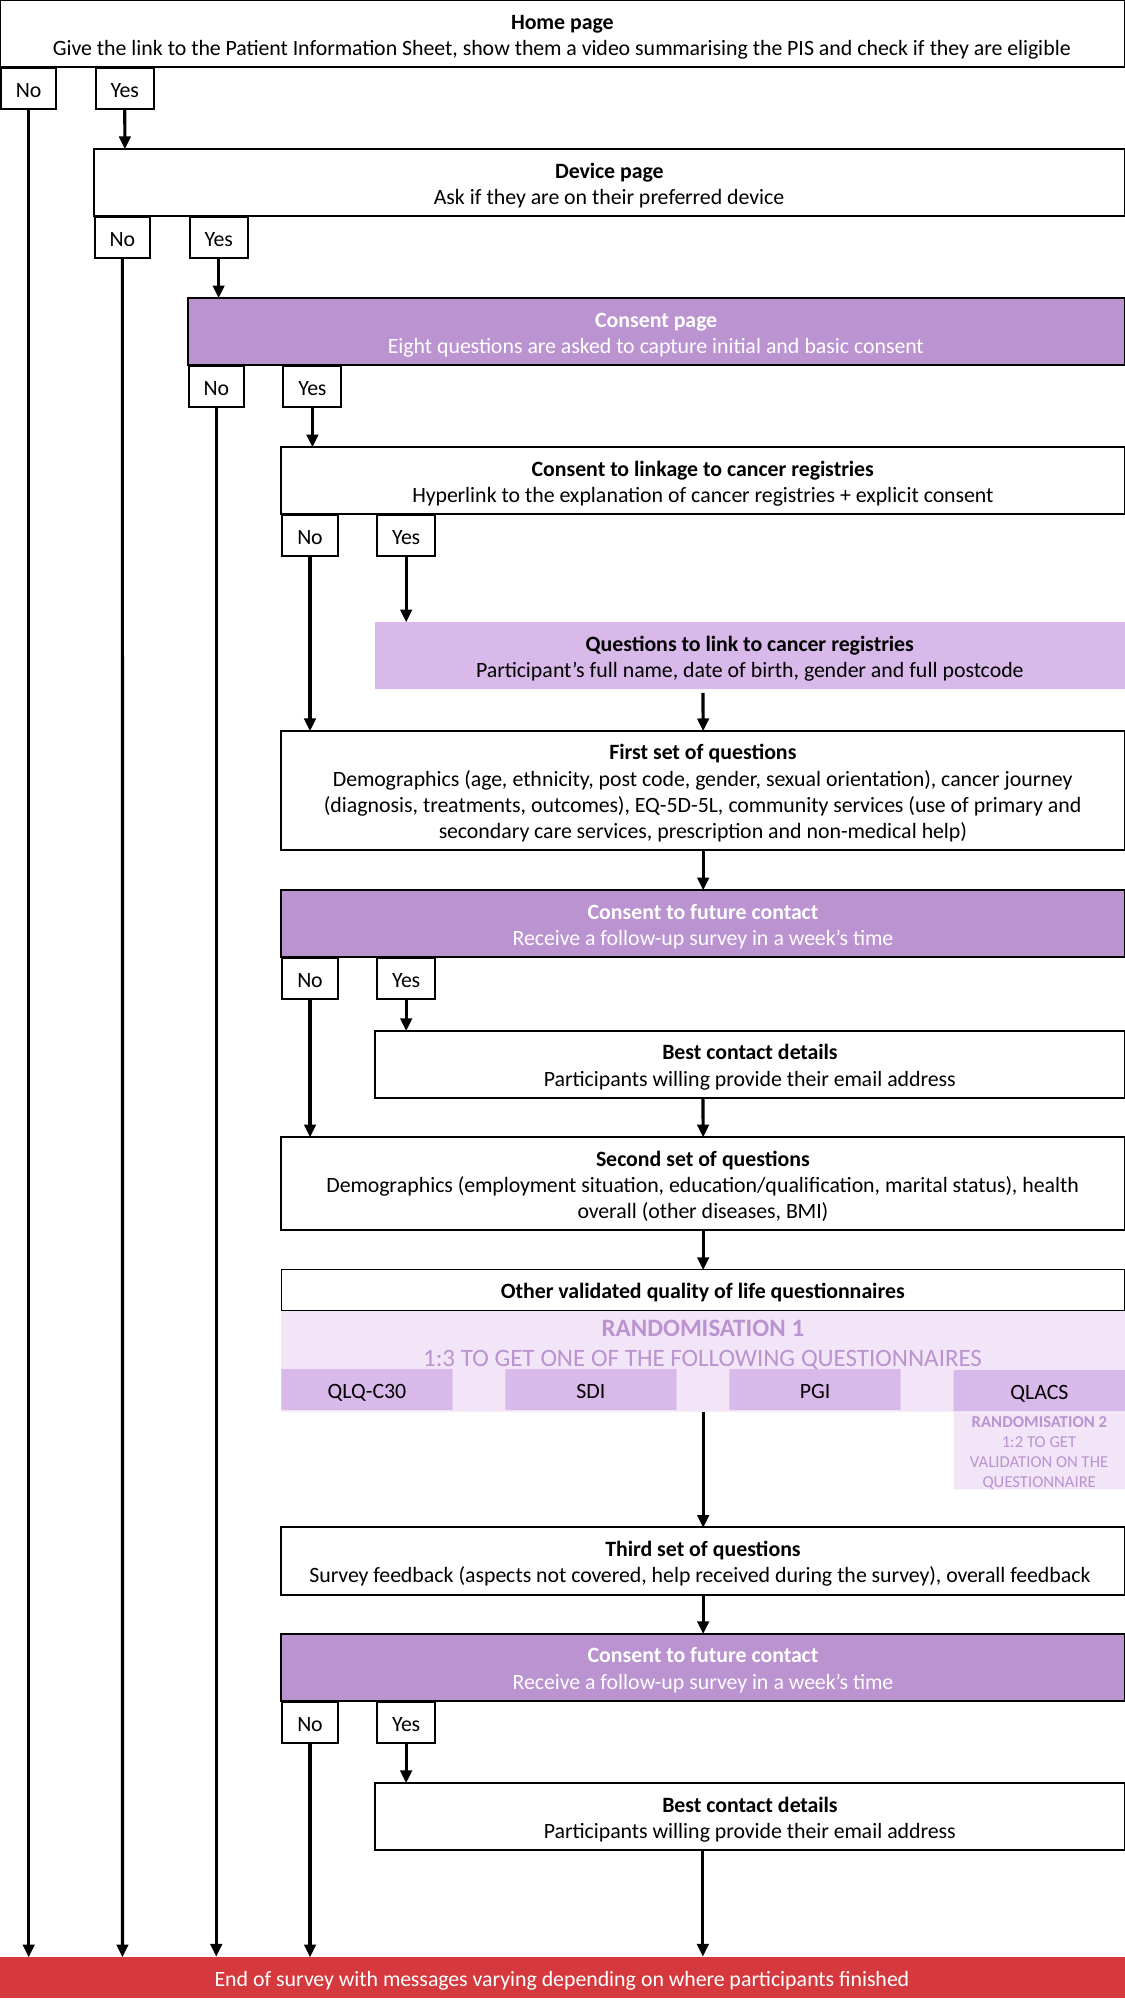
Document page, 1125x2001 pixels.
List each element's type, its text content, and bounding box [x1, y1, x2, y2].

text_box First set of questions Demographics (age, ethnicity, post code, gender, sexual orientation), cancer journey (diagnosis, treatments, outcomes), EQ-5D-5L, community services (use of primary and secondary care services, prescription and non-medical help) [280, 730, 1125, 851]
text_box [281, 1269, 1125, 1490]
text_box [187, 298, 1125, 409]
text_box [281, 889, 1125, 1099]
text_box Best contact details Participants willing provide their email address [374, 1782, 1125, 1851]
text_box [281, 1633, 1125, 1745]
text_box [0, 0, 1125, 112]
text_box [281, 446, 1125, 693]
text_box Second set of questions Demographics (employment situation, education/qualification, marital status), health overall (other diseases, BMI) [280, 1136, 1125, 1231]
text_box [93, 149, 1125, 261]
text_box End of survey with messages varying depending on where participants finished [0, 1956, 1125, 1999]
text_box Third set of questions Survey feedback (aspects not covered, help received during the survey), overall feedback [280, 1526, 1125, 1596]
